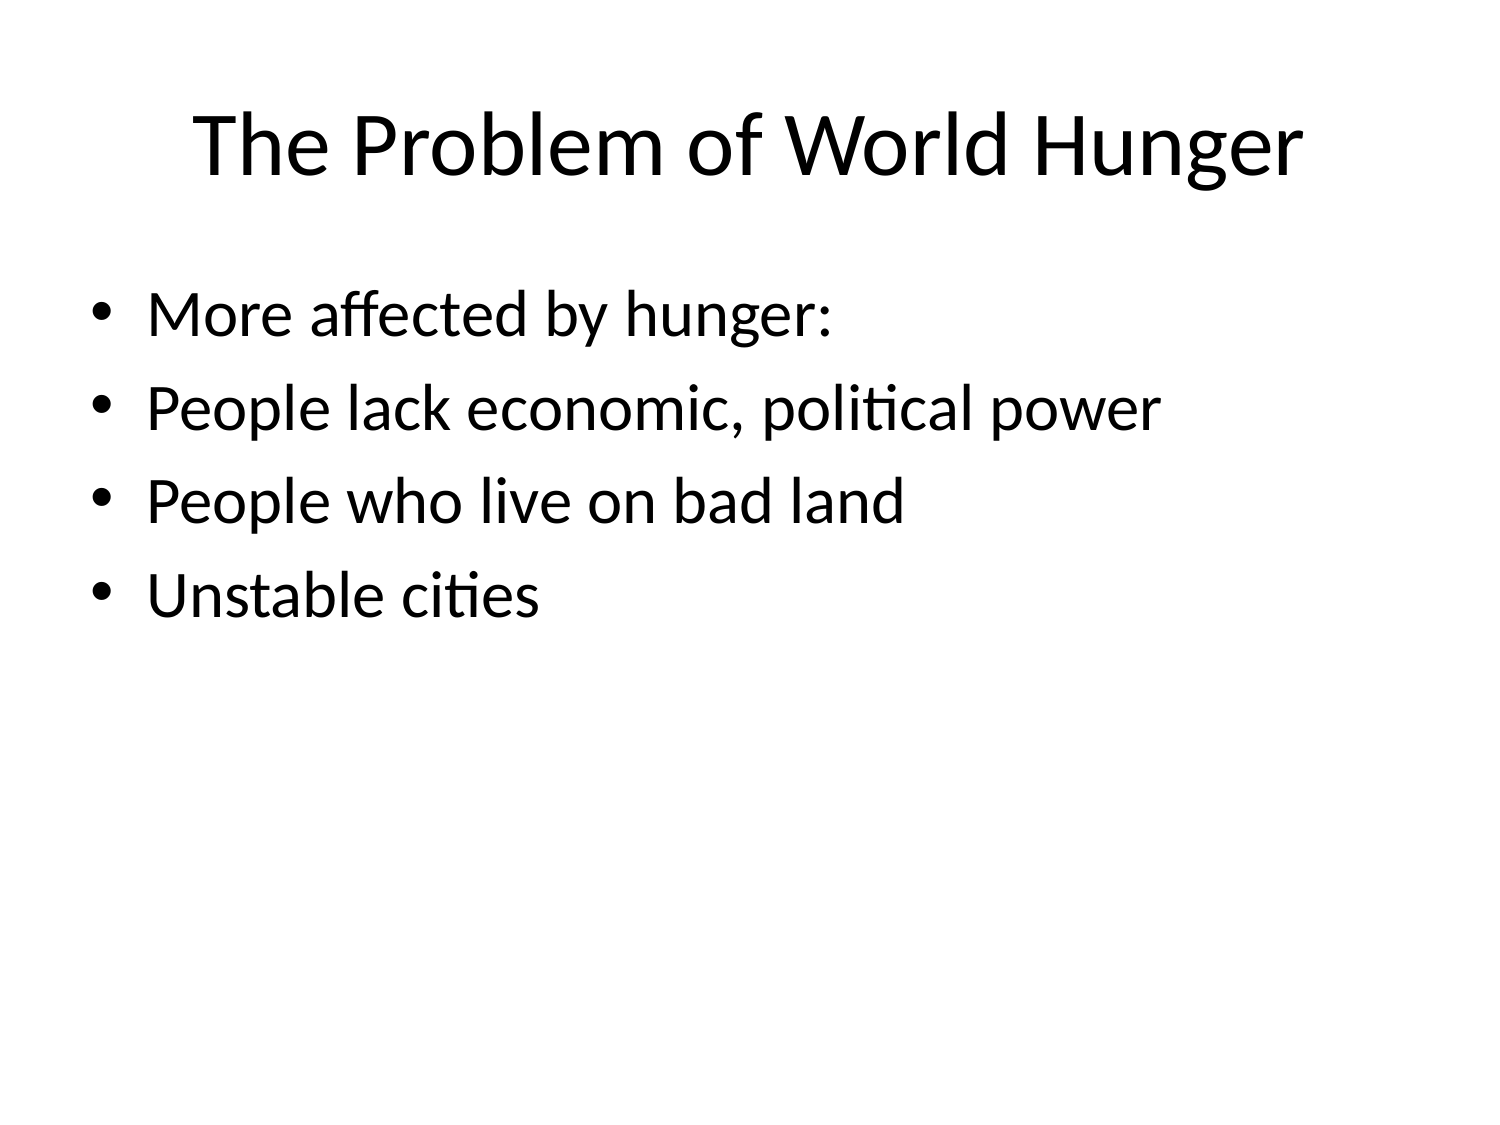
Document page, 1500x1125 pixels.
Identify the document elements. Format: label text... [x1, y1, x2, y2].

list More affected by hunger: People lack economic, political power People who live on bad land Unstable cities [75, 262, 1425, 1005]
title The Problem of World Hunger [75, 45, 1425, 233]
